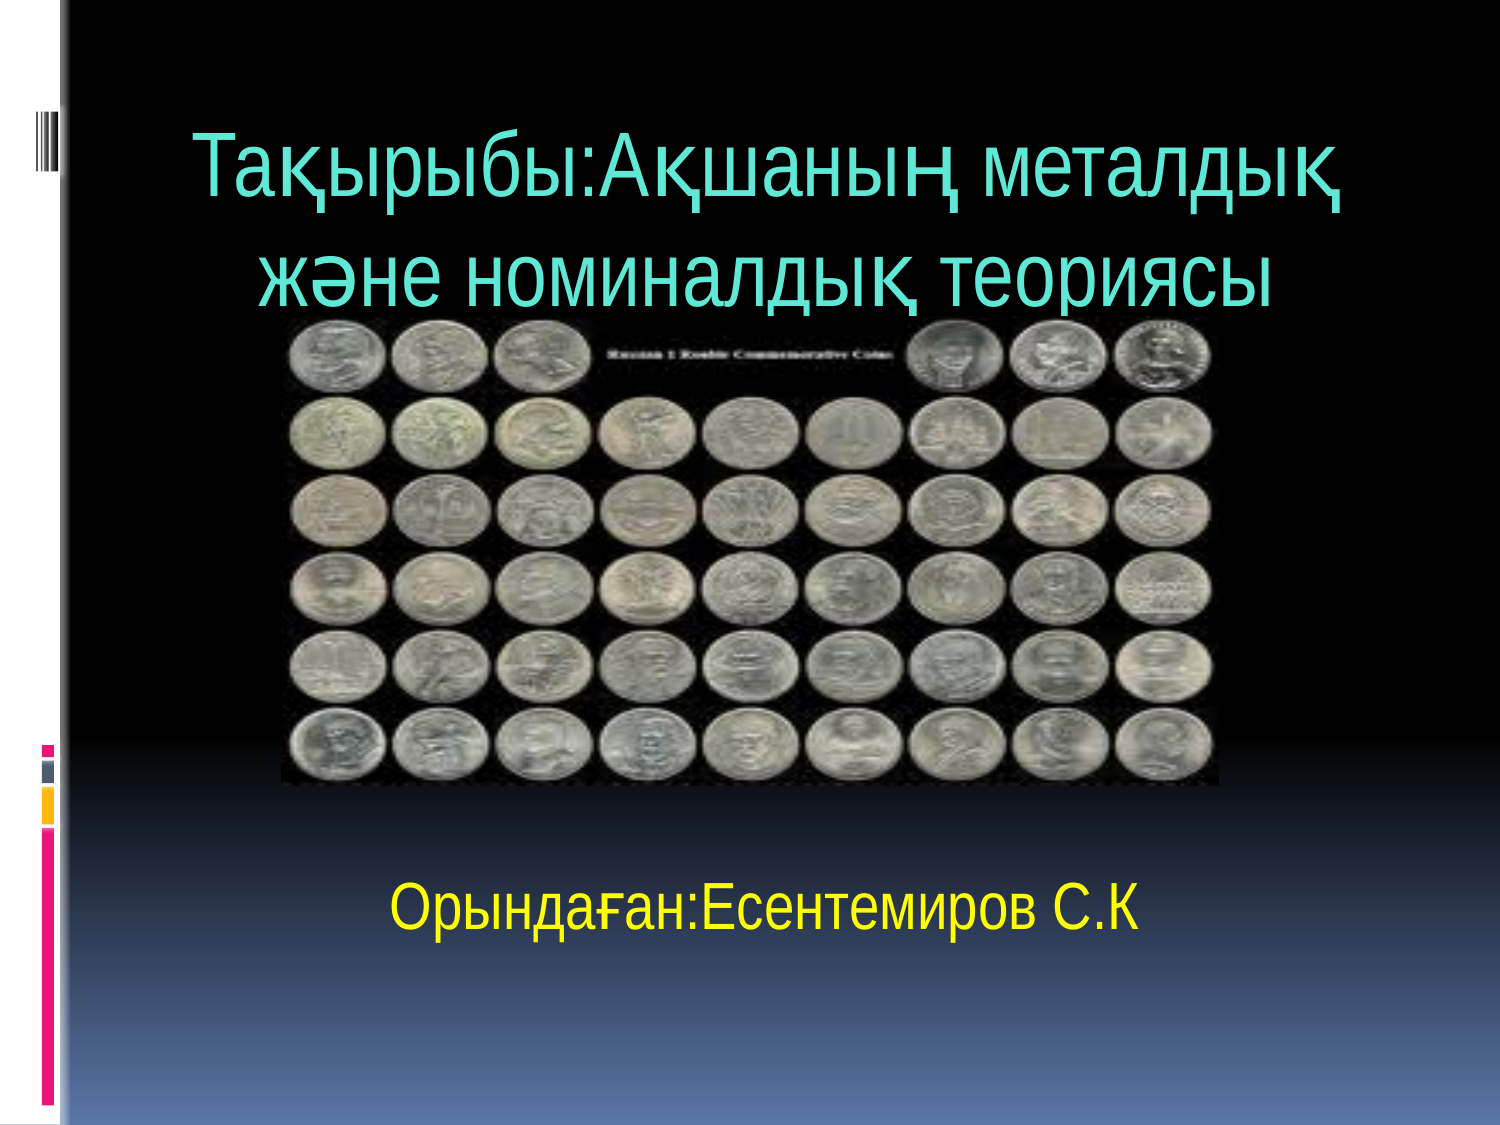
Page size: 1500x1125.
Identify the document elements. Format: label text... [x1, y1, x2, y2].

picture [280, 315, 1220, 786]
text_box Тақырыбы:Ақшаның металдық және номиналдық теориясы [105, 93, 1429, 335]
text_box Орындаған:Есентемиров С.К [374, 855, 1172, 951]
